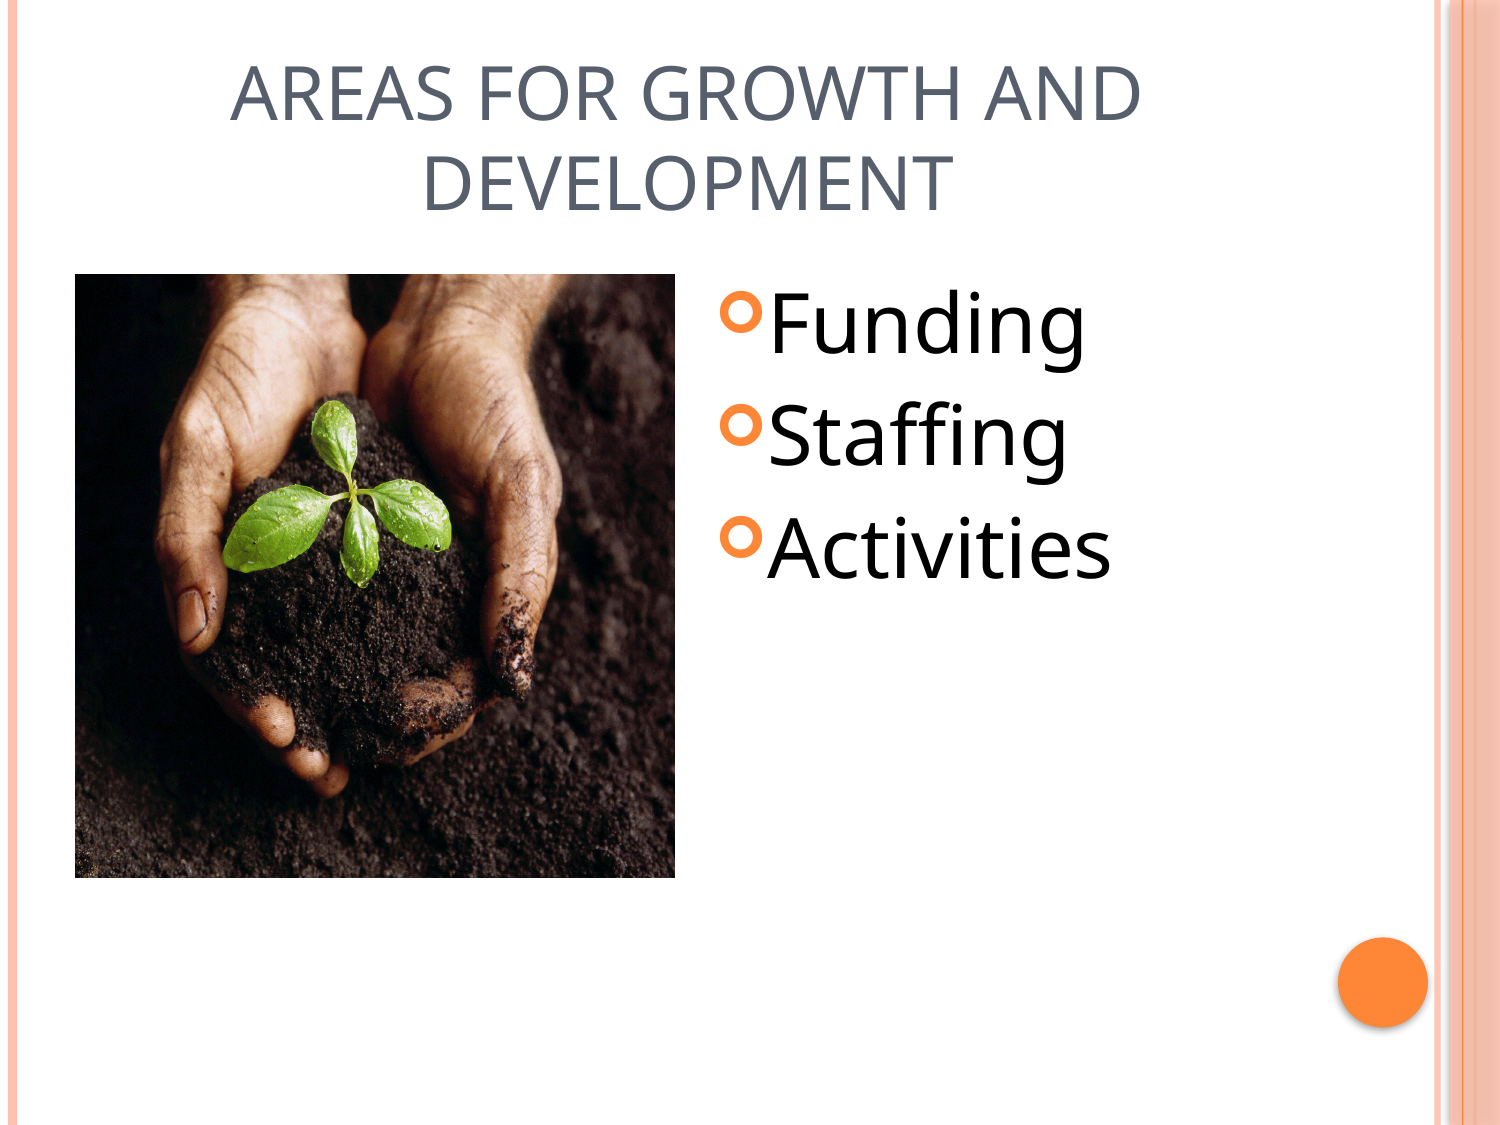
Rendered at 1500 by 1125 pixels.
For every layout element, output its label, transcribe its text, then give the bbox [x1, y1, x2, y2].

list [74, 274, 676, 878]
title Areas for Growth and Development [75, 45, 1300, 233]
list Funding Staffing Activities [700, 262, 1301, 1013]
